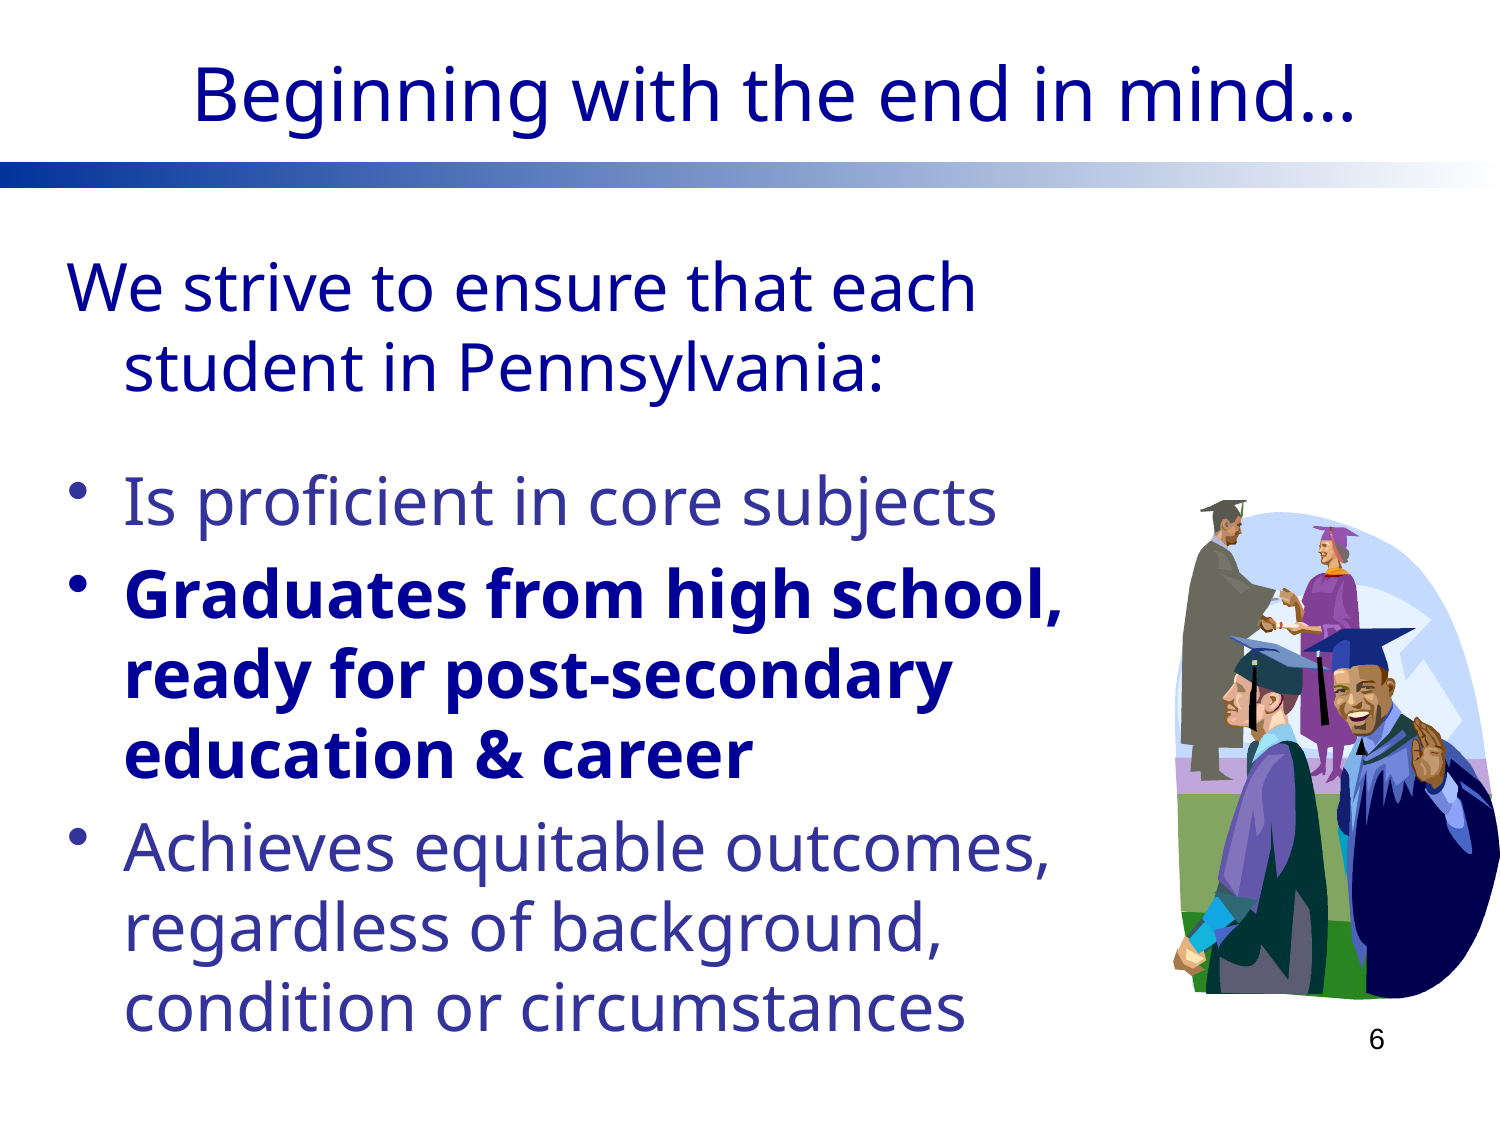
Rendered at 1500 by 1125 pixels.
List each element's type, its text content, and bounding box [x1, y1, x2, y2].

picture [1172, 499, 1500, 1000]
slide_number 6 [1324, 1012, 1401, 1091]
text_box [102, 69, 1452, 258]
list We strive to ensure that each student in Pennsylvania: Is proficient in core subjects Graduates from high school, ready for post-secondary education & career Achieves equitable outcomes, regardless of background, condition or circumstances [51, 237, 1177, 1075]
title Beginning with the end in mind… [112, 24, 1438, 158]
